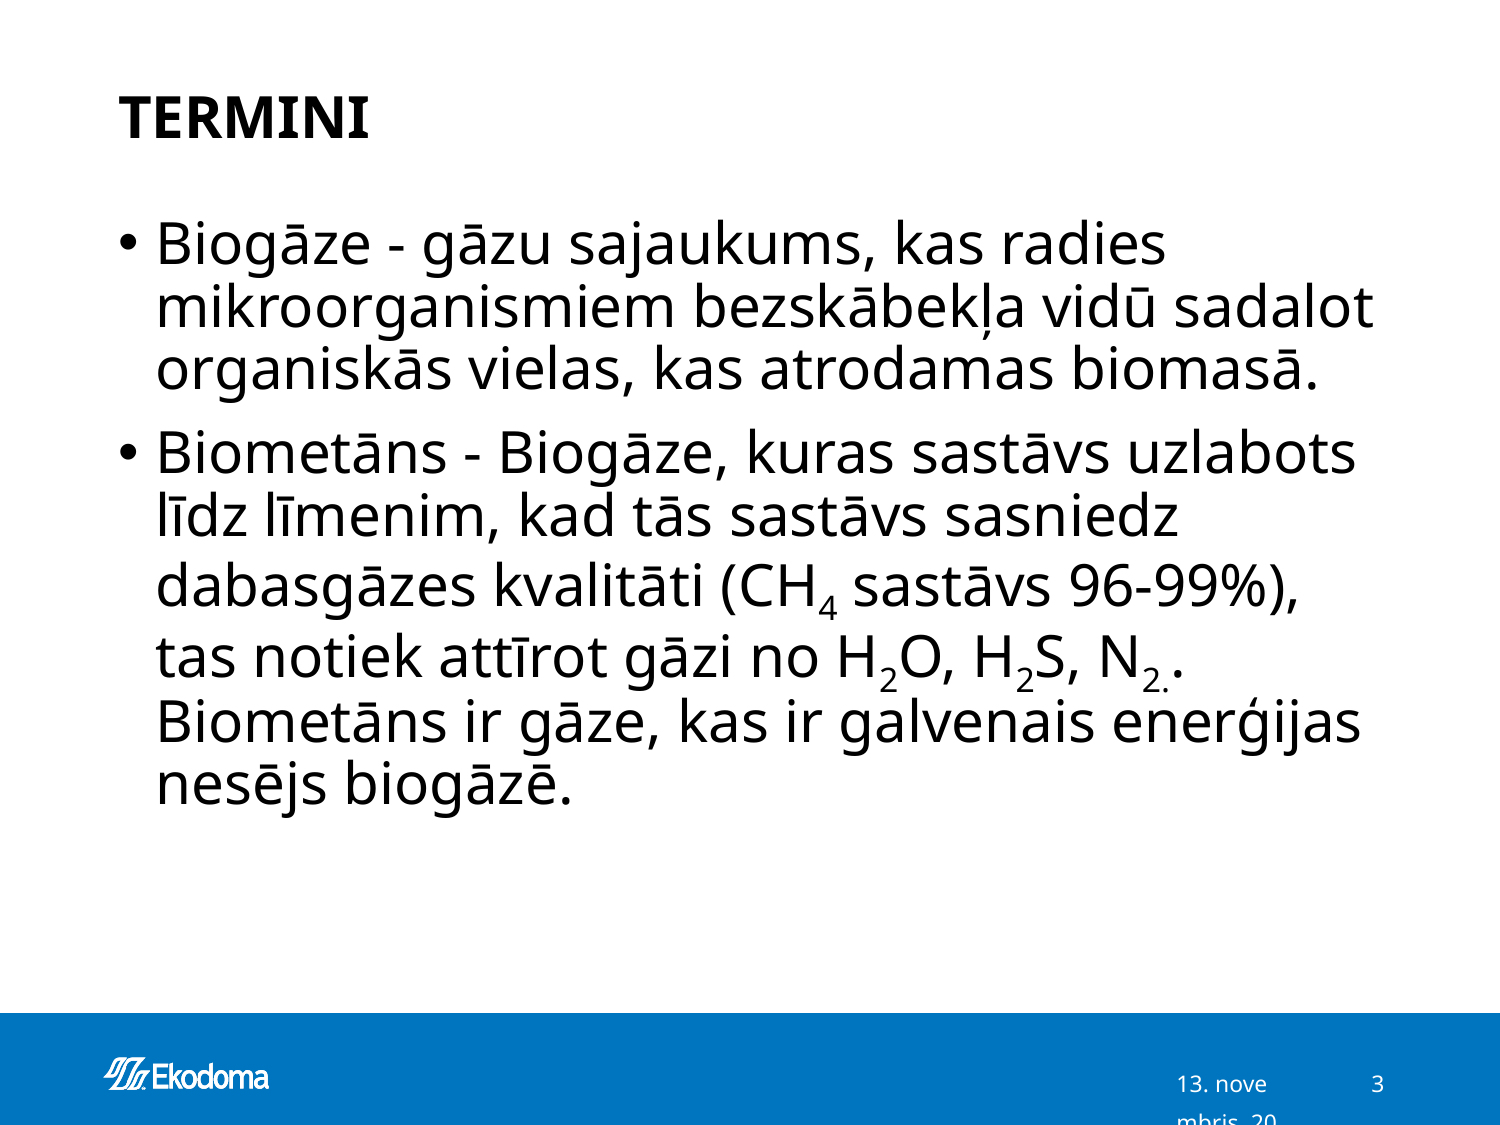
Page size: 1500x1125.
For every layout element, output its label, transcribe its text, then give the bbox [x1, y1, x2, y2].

title termini [103, 61, 1397, 179]
slide_number 3 [1304, 1046, 1400, 1107]
picture [103, 1057, 269, 1090]
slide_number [1161, 1046, 1295, 1107]
list Biogāze - gāzu sajaukums, kas radies mikroorganismiem bezskābekļa vidū sadalot organiskās vielas, kas atrodamas biomasā. Biometāns - Biogāze, kuras sastāvs uzlabots līdz līmenim, kad tās sastāvs sasniedz dabasgāzes kvalitāti (CH4 sastāvs 96-99%), tas notiek attīrot gāzi no H2O, H2S, N2.. Biometāns ir gāze, kas ir galvenais enerģijas nesējs biogāzē. [103, 206, 1397, 978]
